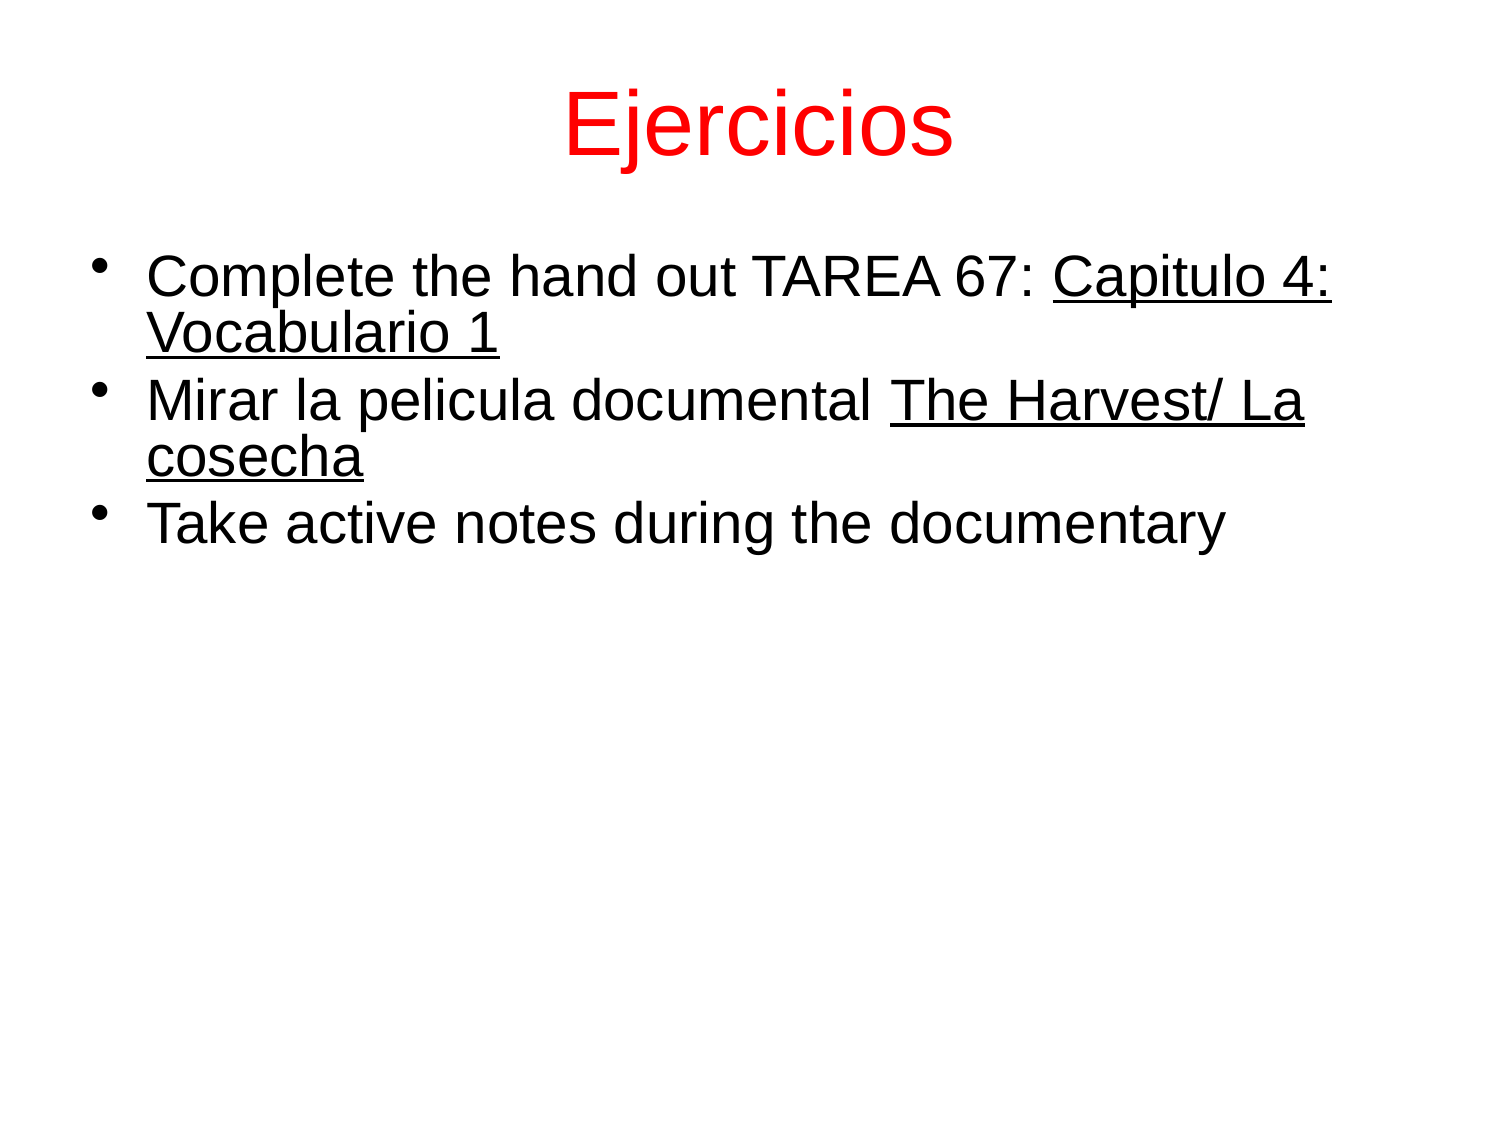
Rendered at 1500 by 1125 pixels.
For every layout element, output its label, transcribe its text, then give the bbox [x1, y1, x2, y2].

text_box Ejercicios [84, 24, 1434, 213]
list Complete the hand out TAREA 67: Capitulo 4: Vocabulario 1 Mirar la pelicula documental The Harvest/ La cosecha Take active notes during the documentary [75, 162, 1425, 905]
